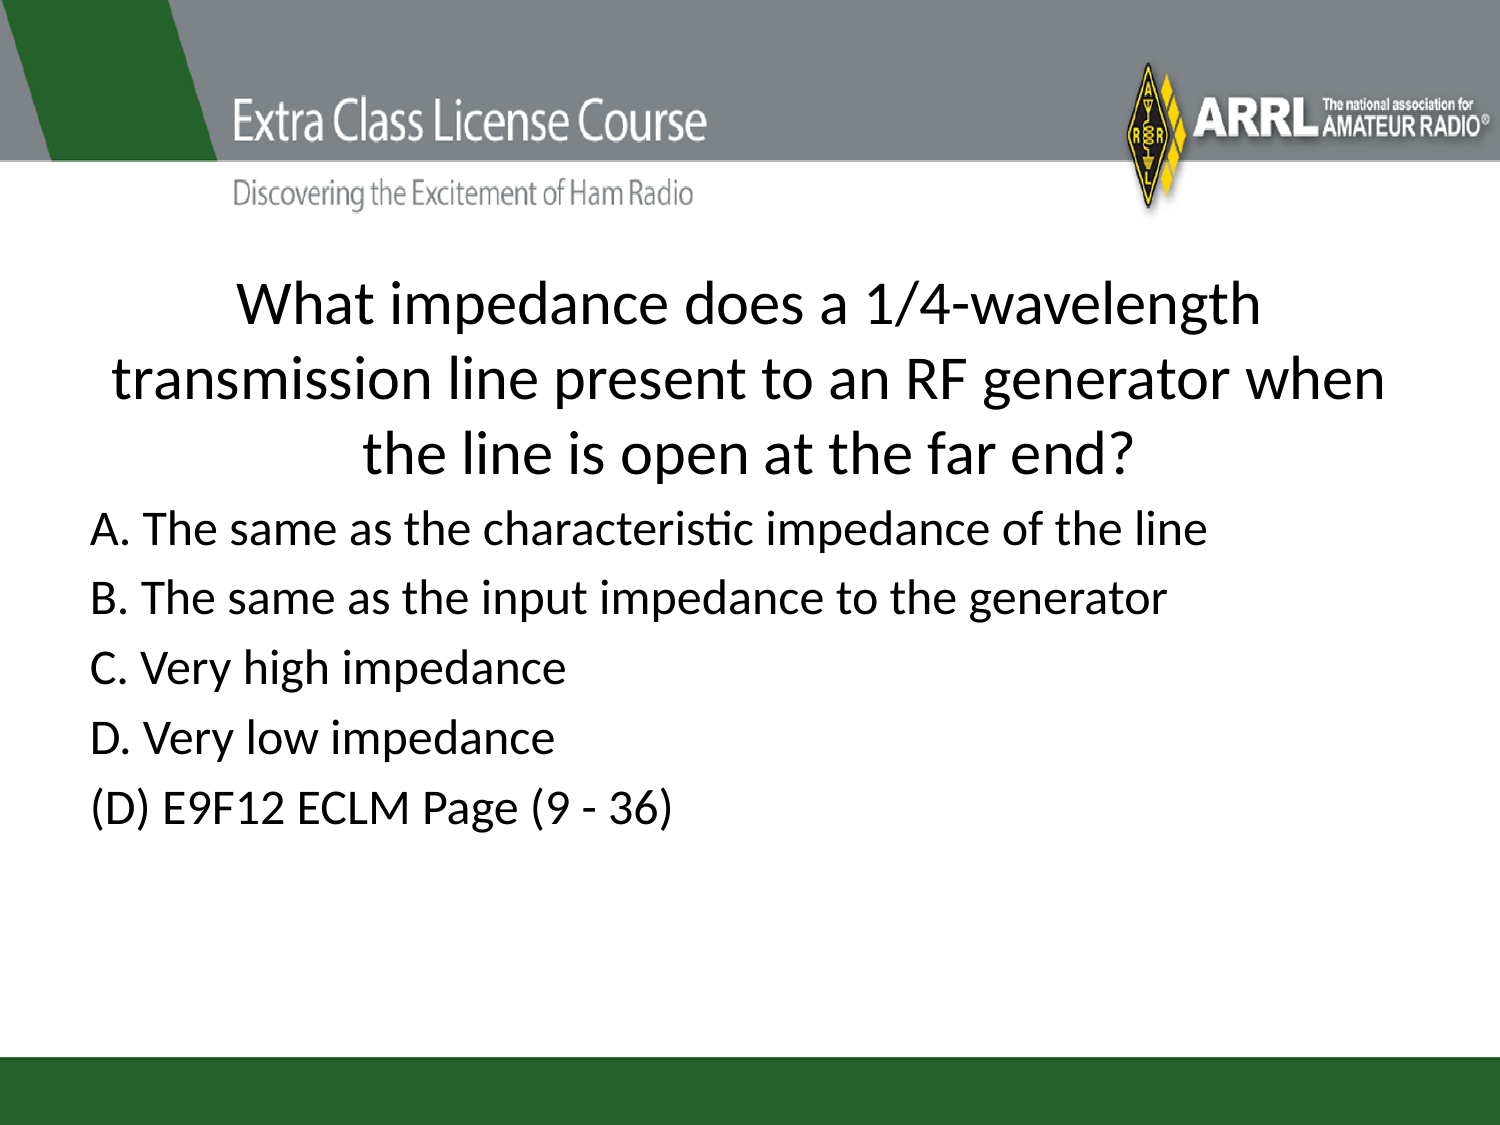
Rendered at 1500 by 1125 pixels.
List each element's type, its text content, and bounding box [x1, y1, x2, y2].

title What impedance does a 1/4-wavelength transmission line present to an RF generator when the line is open at the far end? [75, 254, 1425, 435]
list A. The same as the characteristic impedance of the line B. The same as the input impedance to the generator C. Very high impedance D. Very low impedance (D) E9F12 ECLM Page (9 - 36) [75, 487, 1425, 1005]
picture [0, 0, 1500, 1125]
